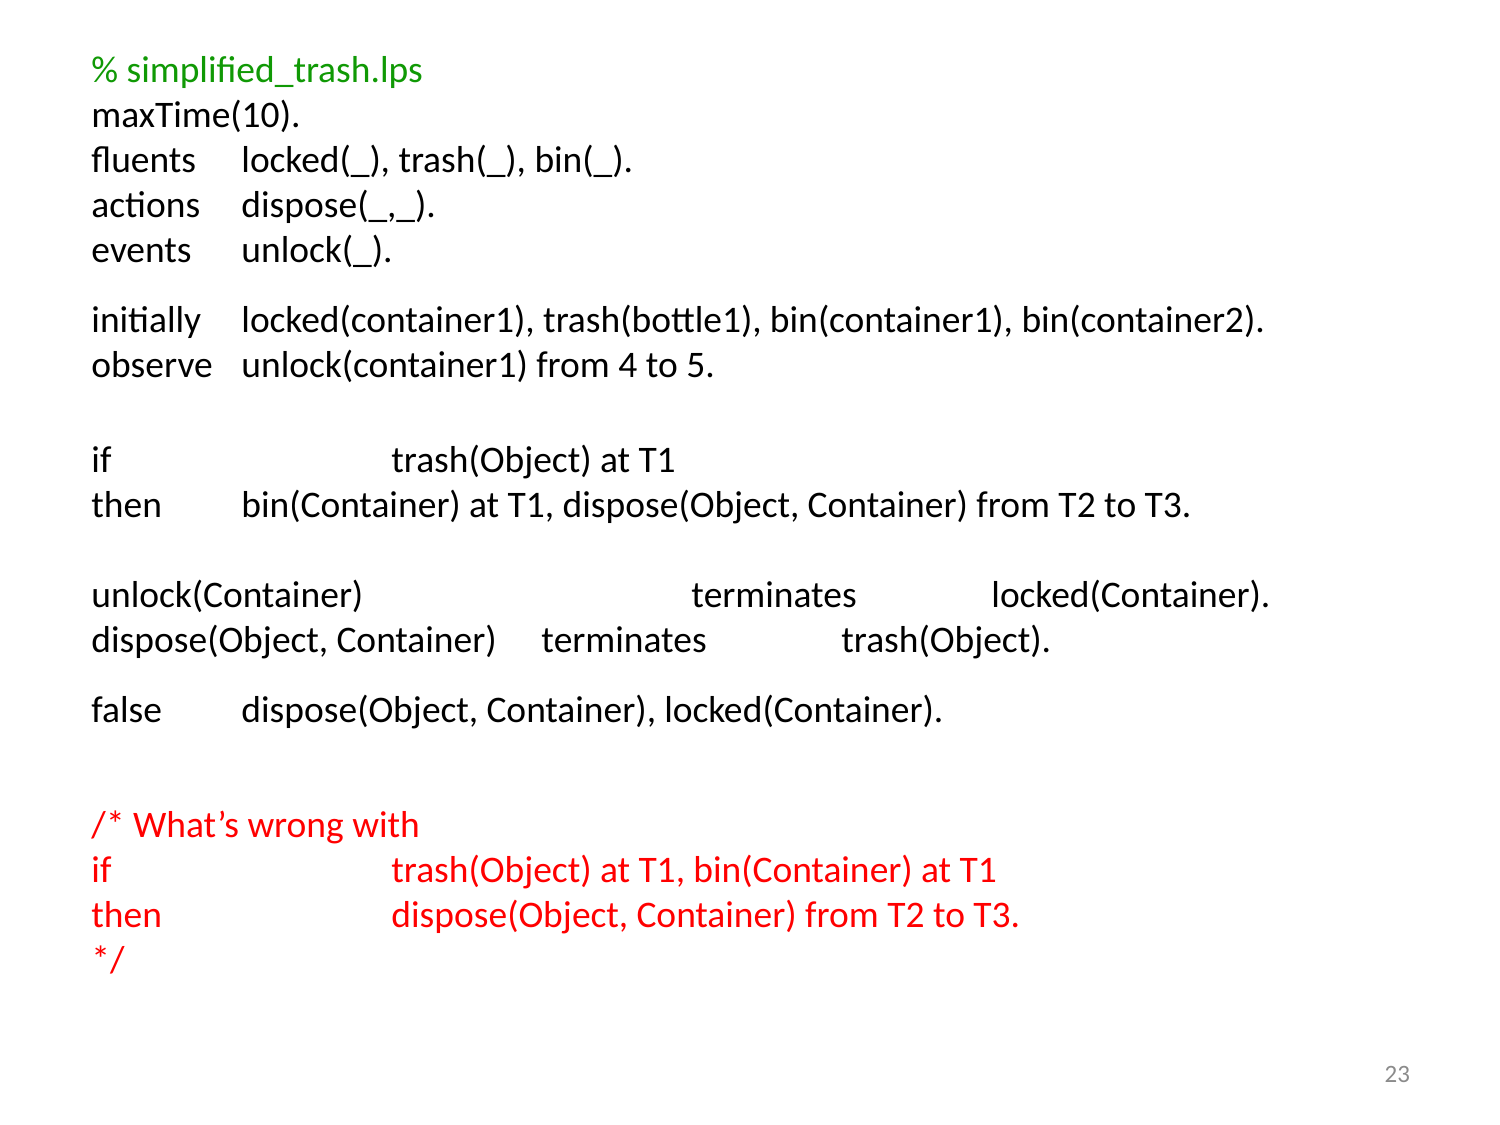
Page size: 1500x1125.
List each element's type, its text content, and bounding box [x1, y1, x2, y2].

slide_number 23 [1074, 1042, 1425, 1103]
text_box % simplified_trash.lps maxTime(10). fluents locked(_), trash(_), bin(_). actions dispose(_,_). events unlock(_). initially locked(container1), trash(bottle1), bin(container1), bin(container2). observe unlock(container1) from 4 to 5. if trash(Object) at T1 then bin(Container) at T1, dispose(Object, Container) from T2 to T3. unlock(Container) terminates locked(Container). dispose(Object, Container) terminates trash(Object). false dispose(Object, Container), locked(Container). /* What’s wrong with if trash(Object) at T1, bin(Container) at T1 then dispose(Object, Container) from T2 to T3. */ [76, 37, 1471, 1033]
